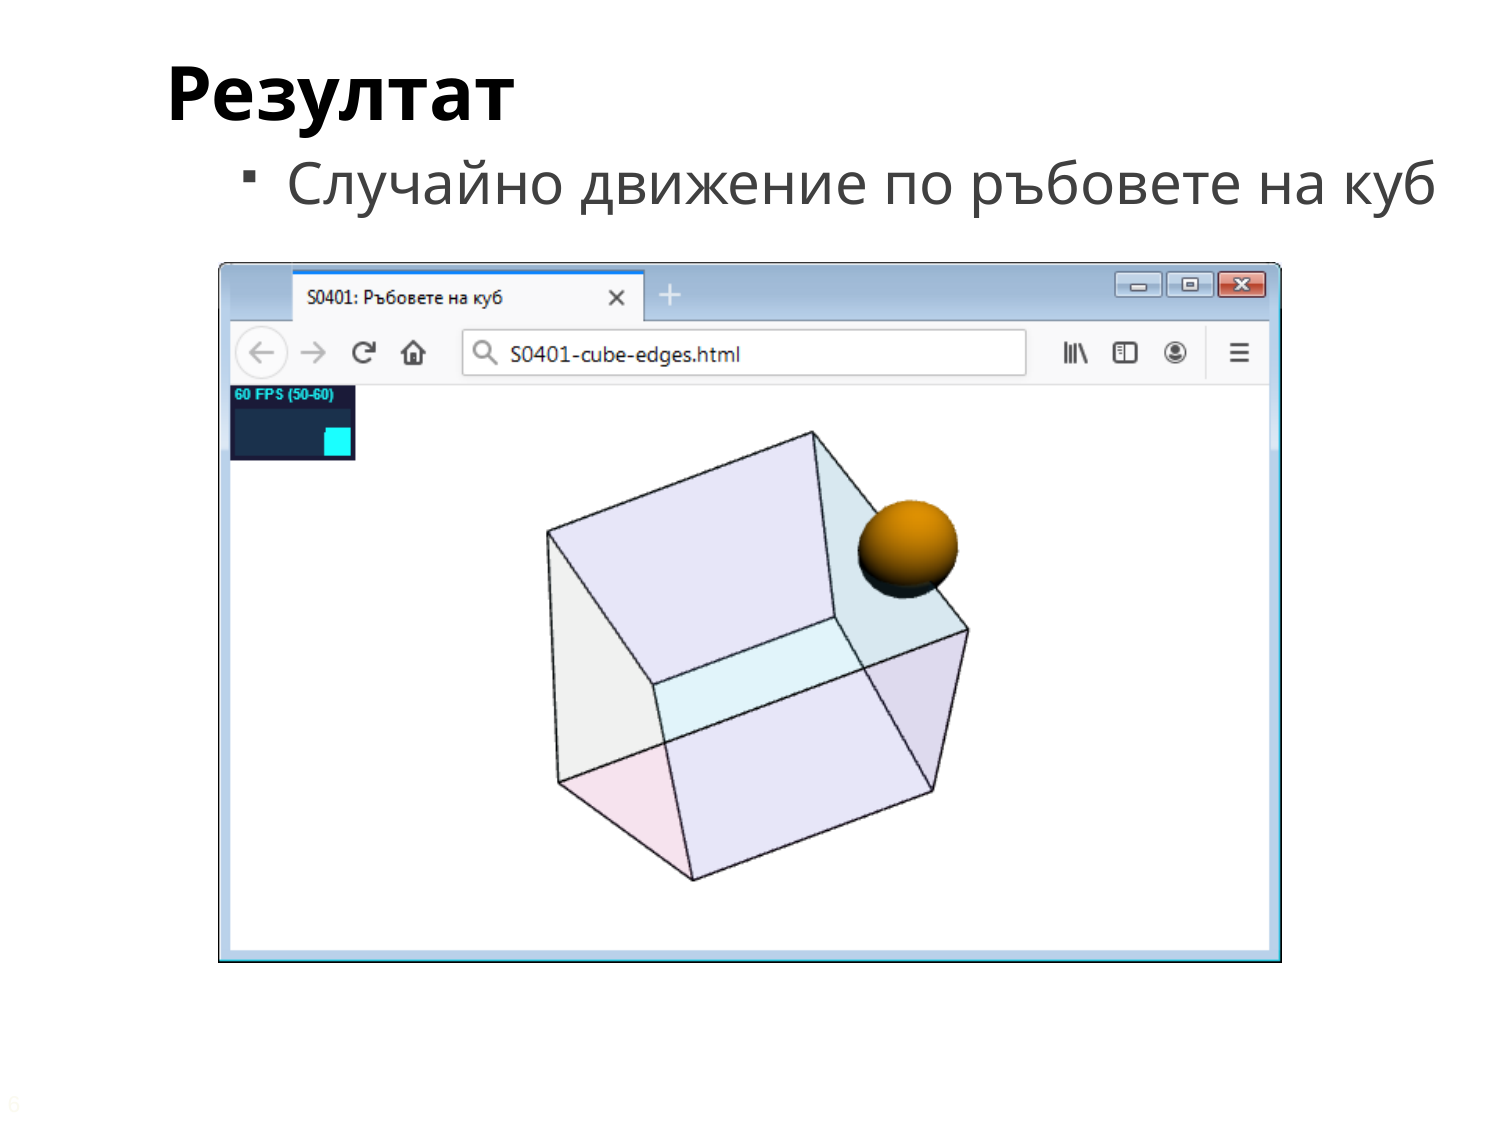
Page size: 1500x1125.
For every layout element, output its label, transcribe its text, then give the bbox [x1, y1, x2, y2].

list Резултат Случайно движение по ръбовете на куб [150, 37, 1488, 1113]
picture [218, 262, 1282, 963]
